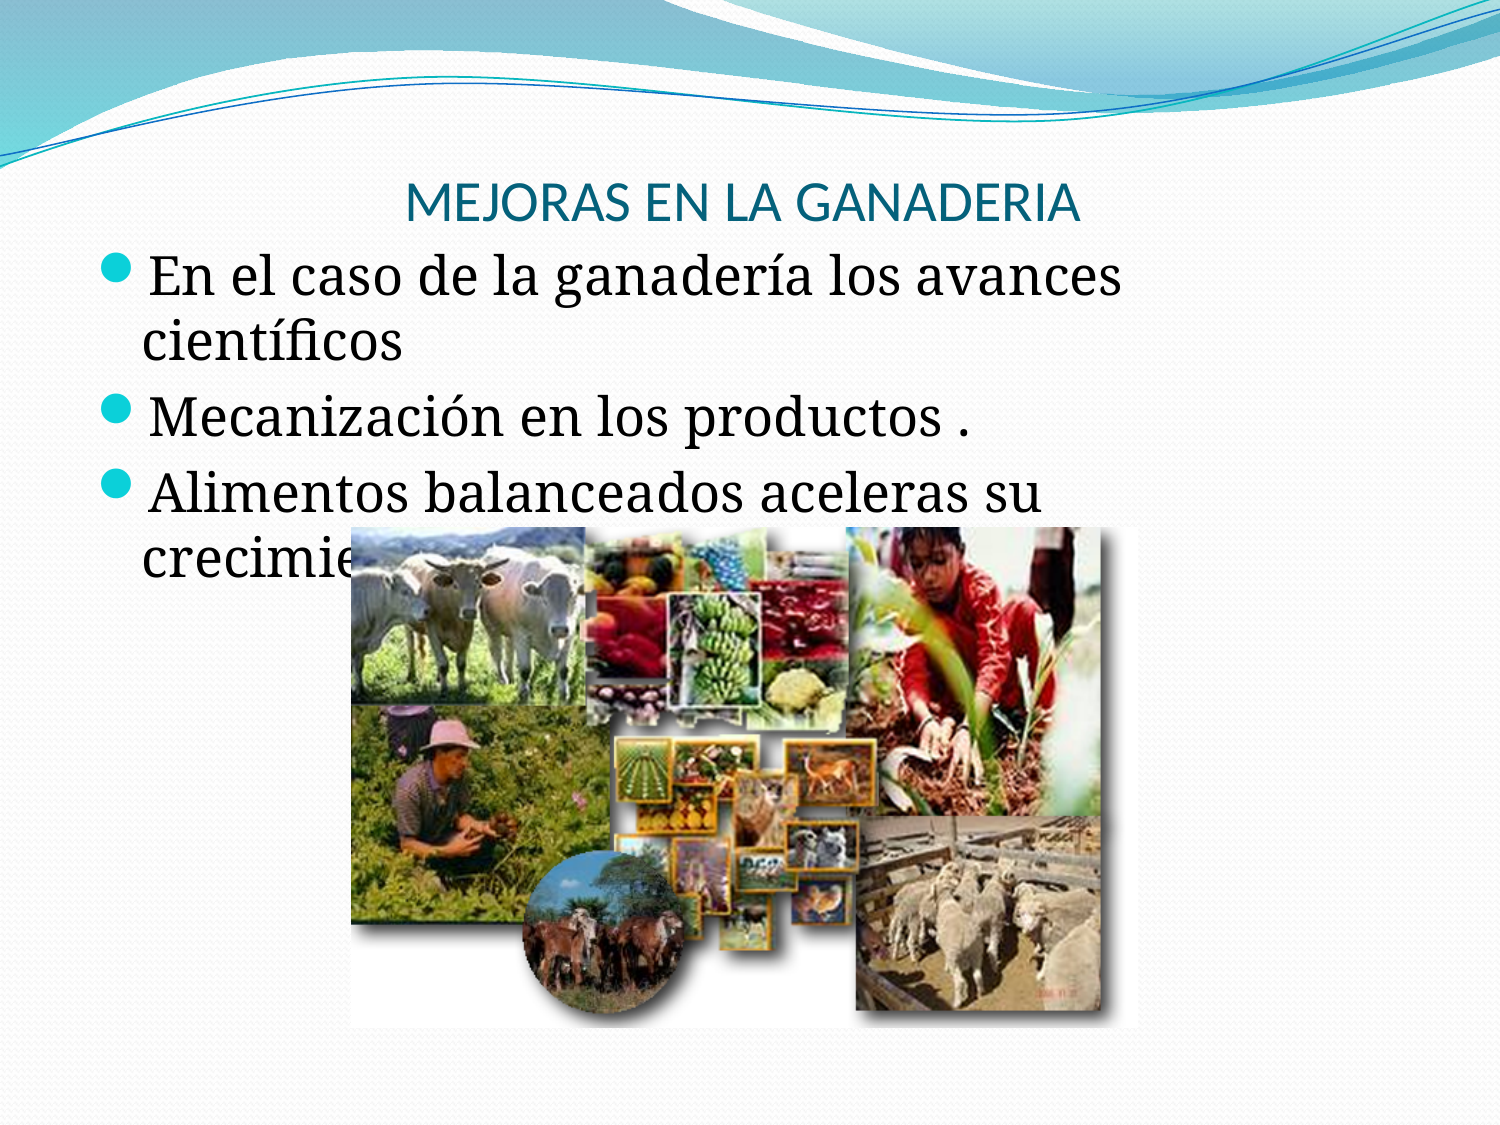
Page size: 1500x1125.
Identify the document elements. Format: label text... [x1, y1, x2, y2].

title MEJORAS EN LA GANADERIA [75, 115, 1425, 303]
list En el caso de la ganadería los avances científicos Mecanización en los productos . Alimentos balanceados aceleras su crecimiento y aumentar el cultivo [82, 234, 1307, 1034]
picture [351, 527, 1138, 1028]
